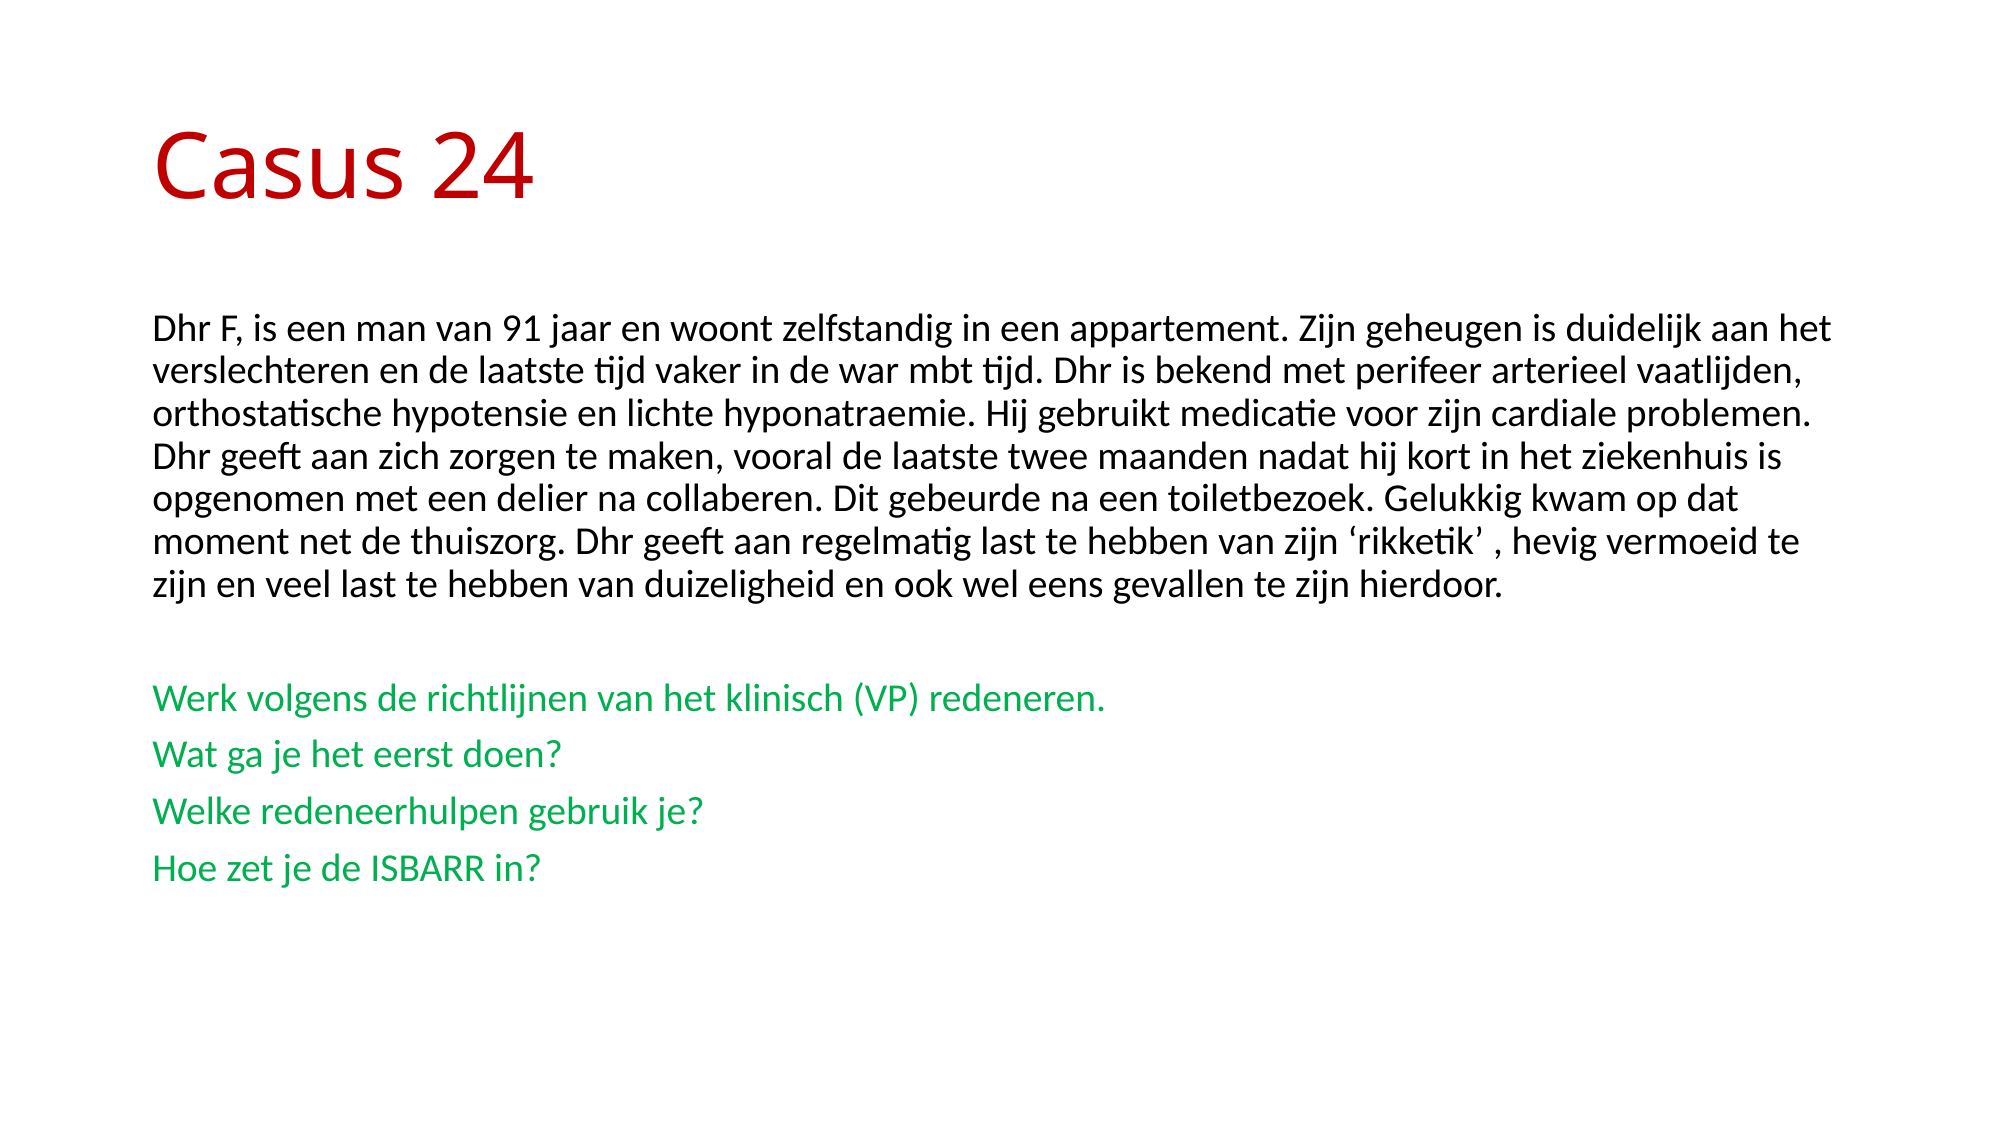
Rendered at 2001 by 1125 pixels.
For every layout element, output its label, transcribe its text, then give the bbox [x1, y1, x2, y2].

title Casus 24 [137, 59, 1863, 278]
list Dhr F, is een man van 91 jaar en woont zelfstandig in een appartement. Zijn geheugen is duidelijk aan het verslechteren en de laatste tijd vaker in de war mbt tijd. Dhr is bekend met perifeer arterieel vaatlijden, orthostatische hypotensie en lichte hyponatraemie. Hij gebruikt medicatie voor zijn cardiale problemen. Dhr geeft aan zich zorgen te maken, vooral de laatste twee maanden nadat hij kort in het ziekenhuis is opgenomen met een delier na collaberen. Dit gebeurde na een toiletbezoek. Gelukkig kwam op dat moment net de thuiszorg. Dhr geeft aan regelmatig last te hebben van zijn ‘rikketik’ , hevig vermoeid te zijn en veel last te hebben van duizeligheid en ook wel eens gevallen te zijn hierdoor. Werk volgens de richtlijnen van het klinisch (VP) redeneren. Wat ga je het eerst doen? Welke redeneerhulpen gebruik je? Hoe zet je de ISBARR in? [137, 299, 1863, 1014]
